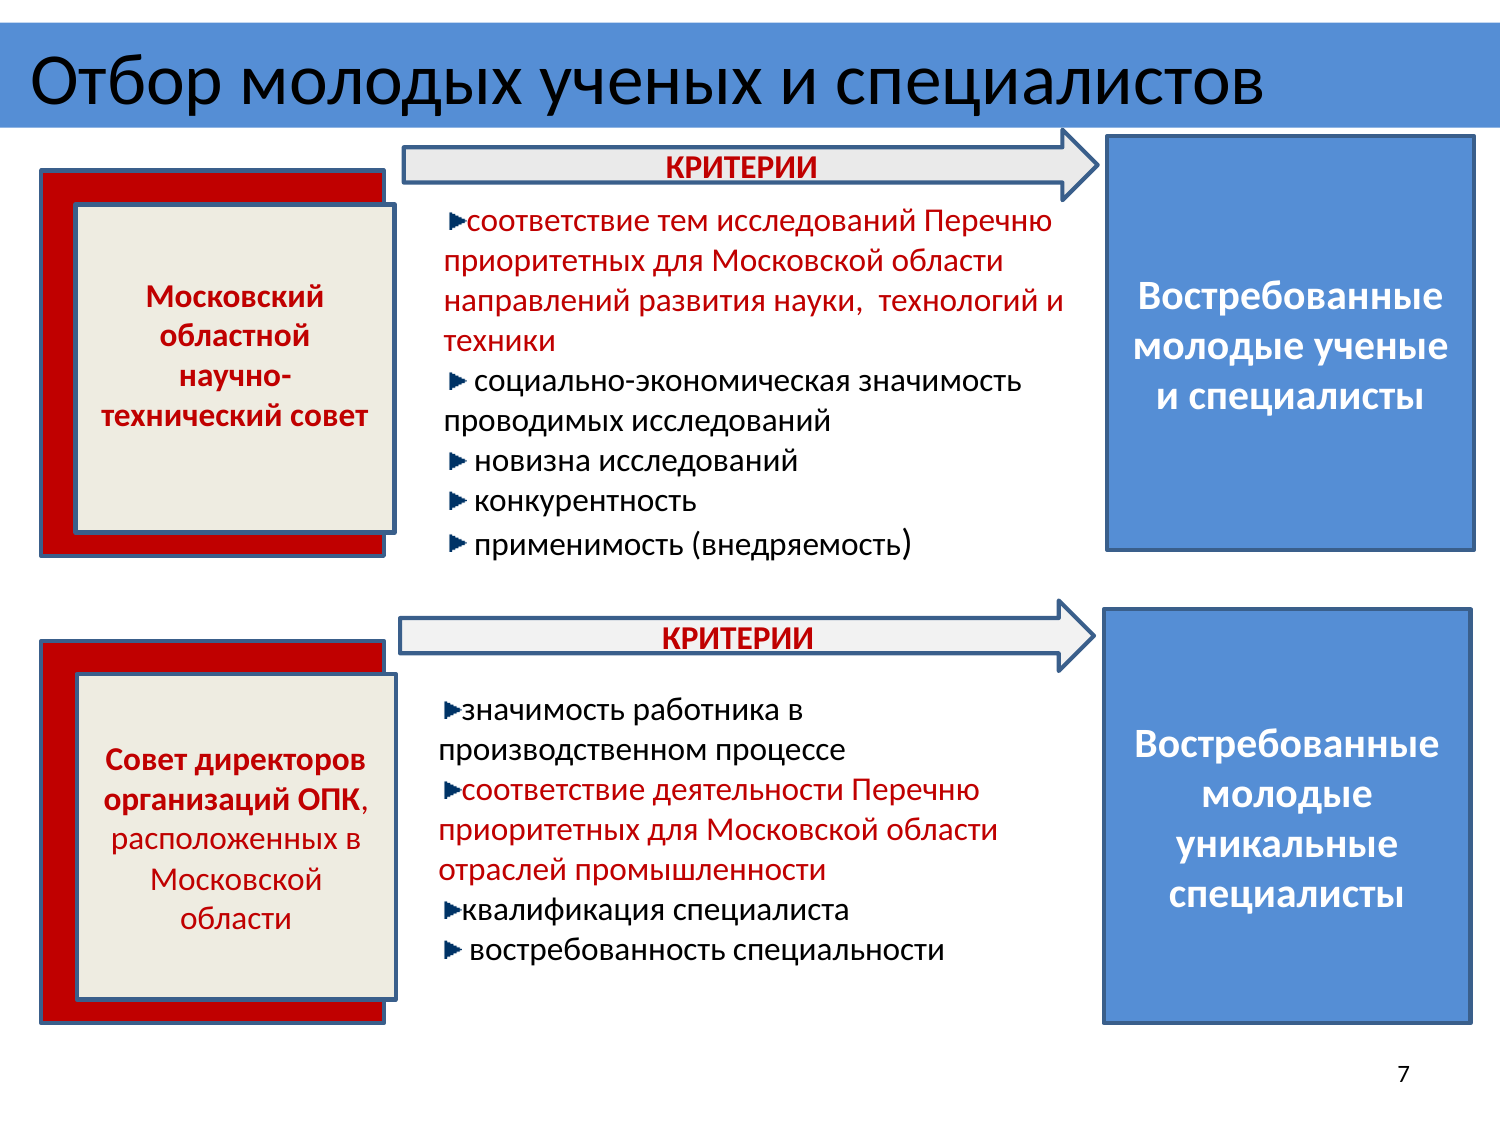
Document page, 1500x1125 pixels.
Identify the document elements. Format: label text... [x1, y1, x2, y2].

picture [443, 528, 467, 552]
text_box КРИТЕРИИ [401, 127, 1100, 203]
text_box [39, 639, 386, 1025]
text_box Совет директоров организаций ОПК, расположенных в Московской области [75, 672, 398, 1002]
title Отбор молодых ученых и специалистов [0, 22, 1500, 128]
picture [438, 695, 462, 719]
picture [443, 485, 467, 510]
picture [438, 775, 462, 799]
text_box значимость работника в производственном процессе соответствие деятельности Перечню приоритетных для Московской области отраслей промышленности квалификация специалиста востребованность специальности [423, 679, 1091, 974]
picture [438, 895, 462, 919]
slide_number 7 [1074, 1042, 1425, 1103]
text_box соответствие тем исследований Перечню приоритетных для Московской области направлений развития науки, технологий и техники социально-экономическая значимость проводимых исследований новизна исследований конкурентность применимость (внедряемость) [428, 190, 1097, 570]
picture [443, 206, 467, 230]
picture [443, 366, 467, 390]
text_box [39, 168, 386, 558]
picture [443, 446, 467, 470]
picture [438, 934, 462, 959]
text_box Востребованные молодые уникальные специалисты [1102, 607, 1473, 1025]
text_box КРИТЕРИИ [398, 598, 1097, 673]
text_box Московский областной научно-технический совет [73, 202, 397, 535]
text_box Востребованные молодые ученые и специалисты [1105, 134, 1476, 552]
